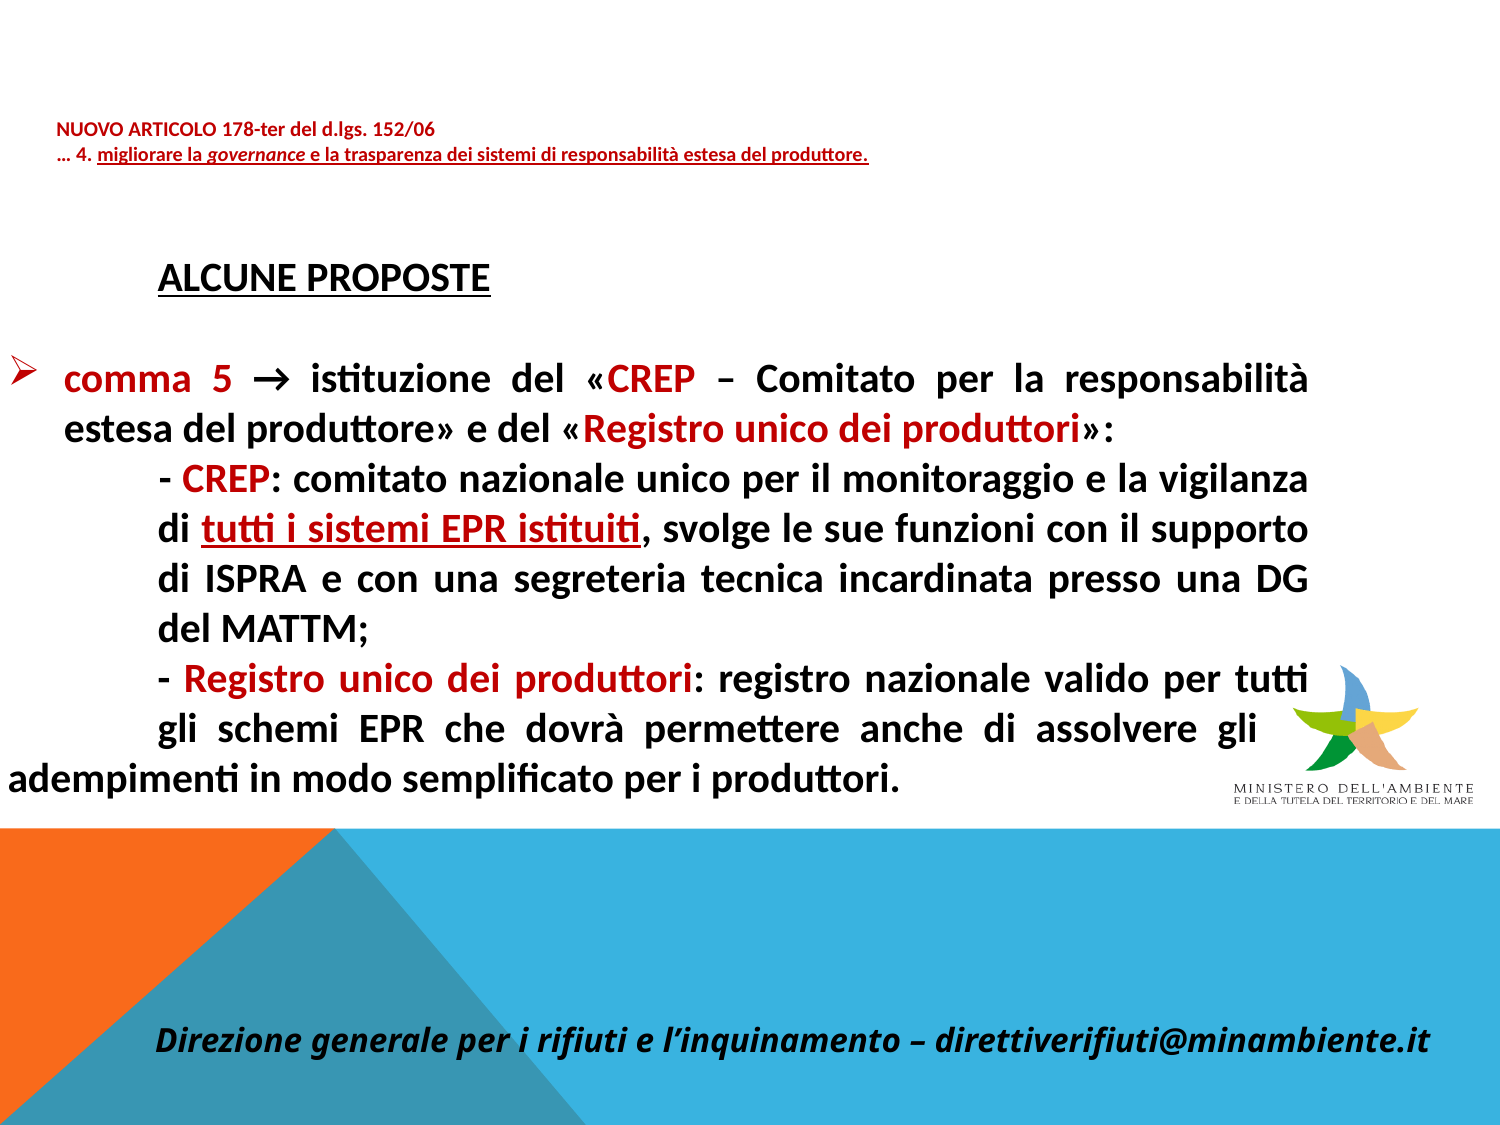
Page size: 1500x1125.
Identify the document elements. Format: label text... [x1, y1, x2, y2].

text_box Direzione generale per i rifiuti e l’inquinamento – direttiverifiuti@minambiente.it [147, 1012, 1500, 1067]
title NUOVO ARTICOLO 178-ter del d.lgs. 152/06 … 4. migliorare la governance e la trasparenza dei sistemi di responsabilità estesa del produttore. [48, 108, 1407, 200]
text_box ALCUNE PROPOSTE comma 5 → istituzione del «CREP – Comitato per la responsabilità estesa del produttore» e del «Registro unico dei produttori»: - CREP: comitato nazionale unico per il monitoraggio e la vigilanza di tutti i sistemi EPR istituiti, svolge le sue funzioni con il supporto di ISPRA e con una segreteria tecnica incardinata presso una DG del MATTM; - Registro unico dei produttori: registro nazionale valido per tutti gli schemi EPR che dovrà permettere anche di assolvere gli adempimenti in modo semplificato per i produttori. [0, 242, 1317, 1059]
picture [1233, 665, 1473, 804]
